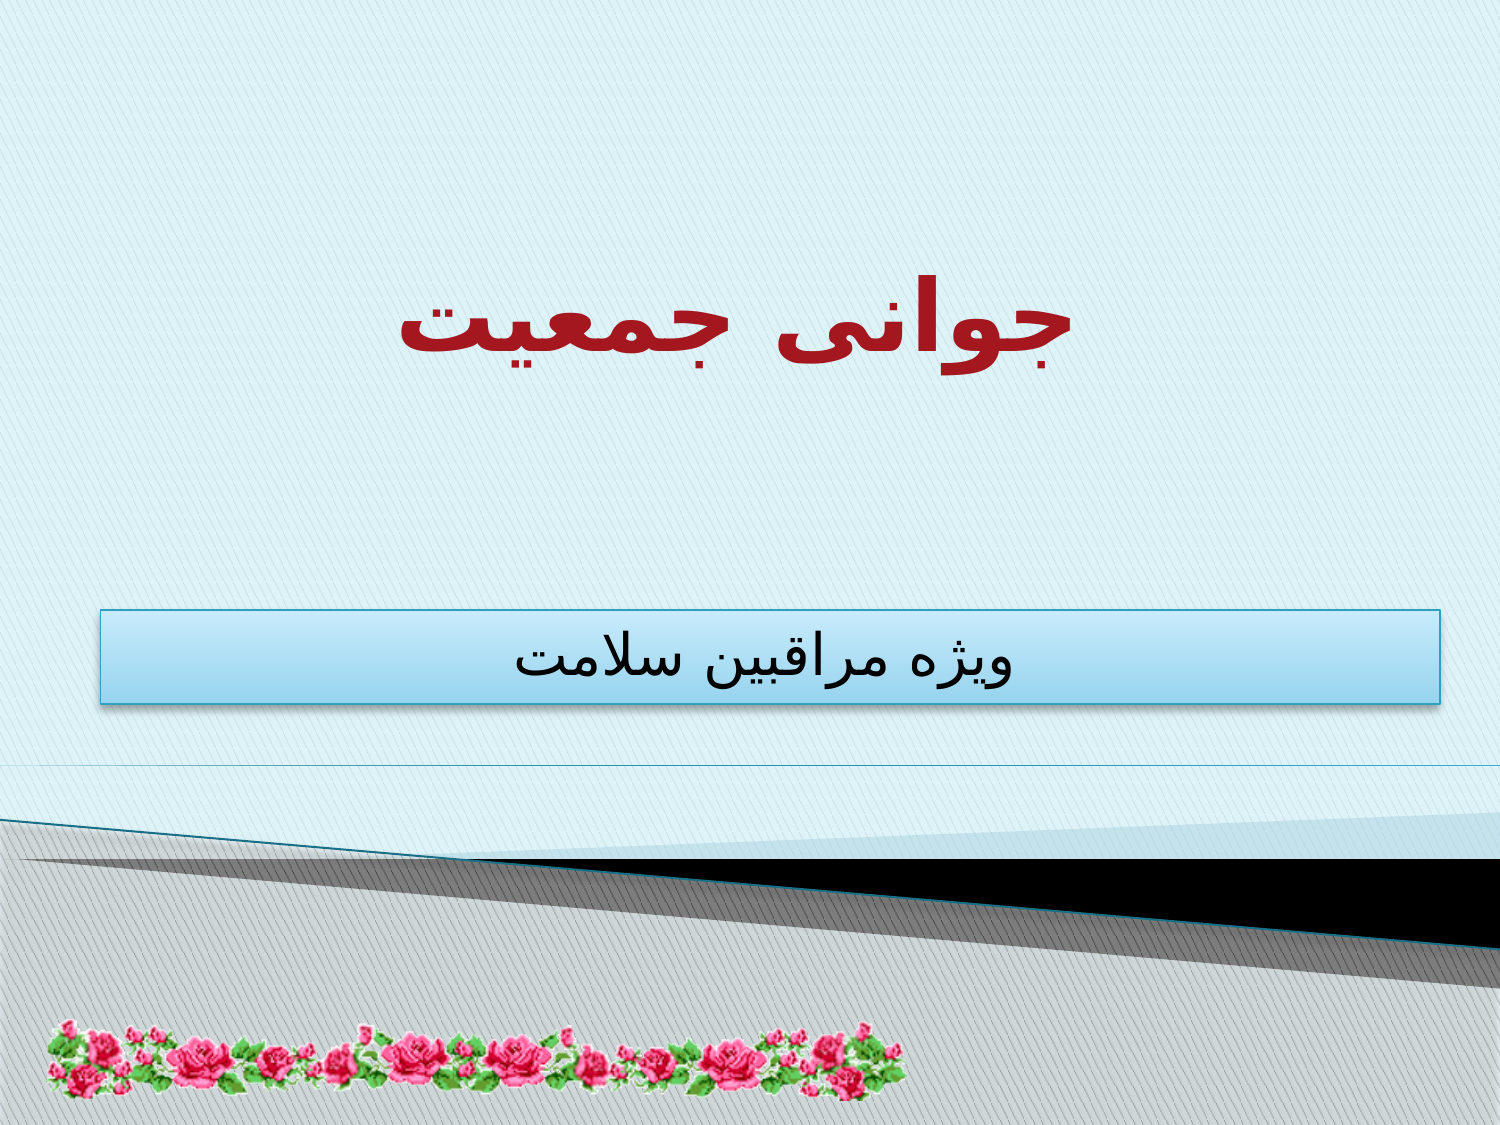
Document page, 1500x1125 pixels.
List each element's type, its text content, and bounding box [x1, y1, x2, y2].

picture [46, 1019, 907, 1101]
title جوانی جمعیت [100, 208, 1376, 379]
subtitle ویژه مراقبین سلامت [100, 609, 1441, 705]
picture [5, 859, 1500, 989]
